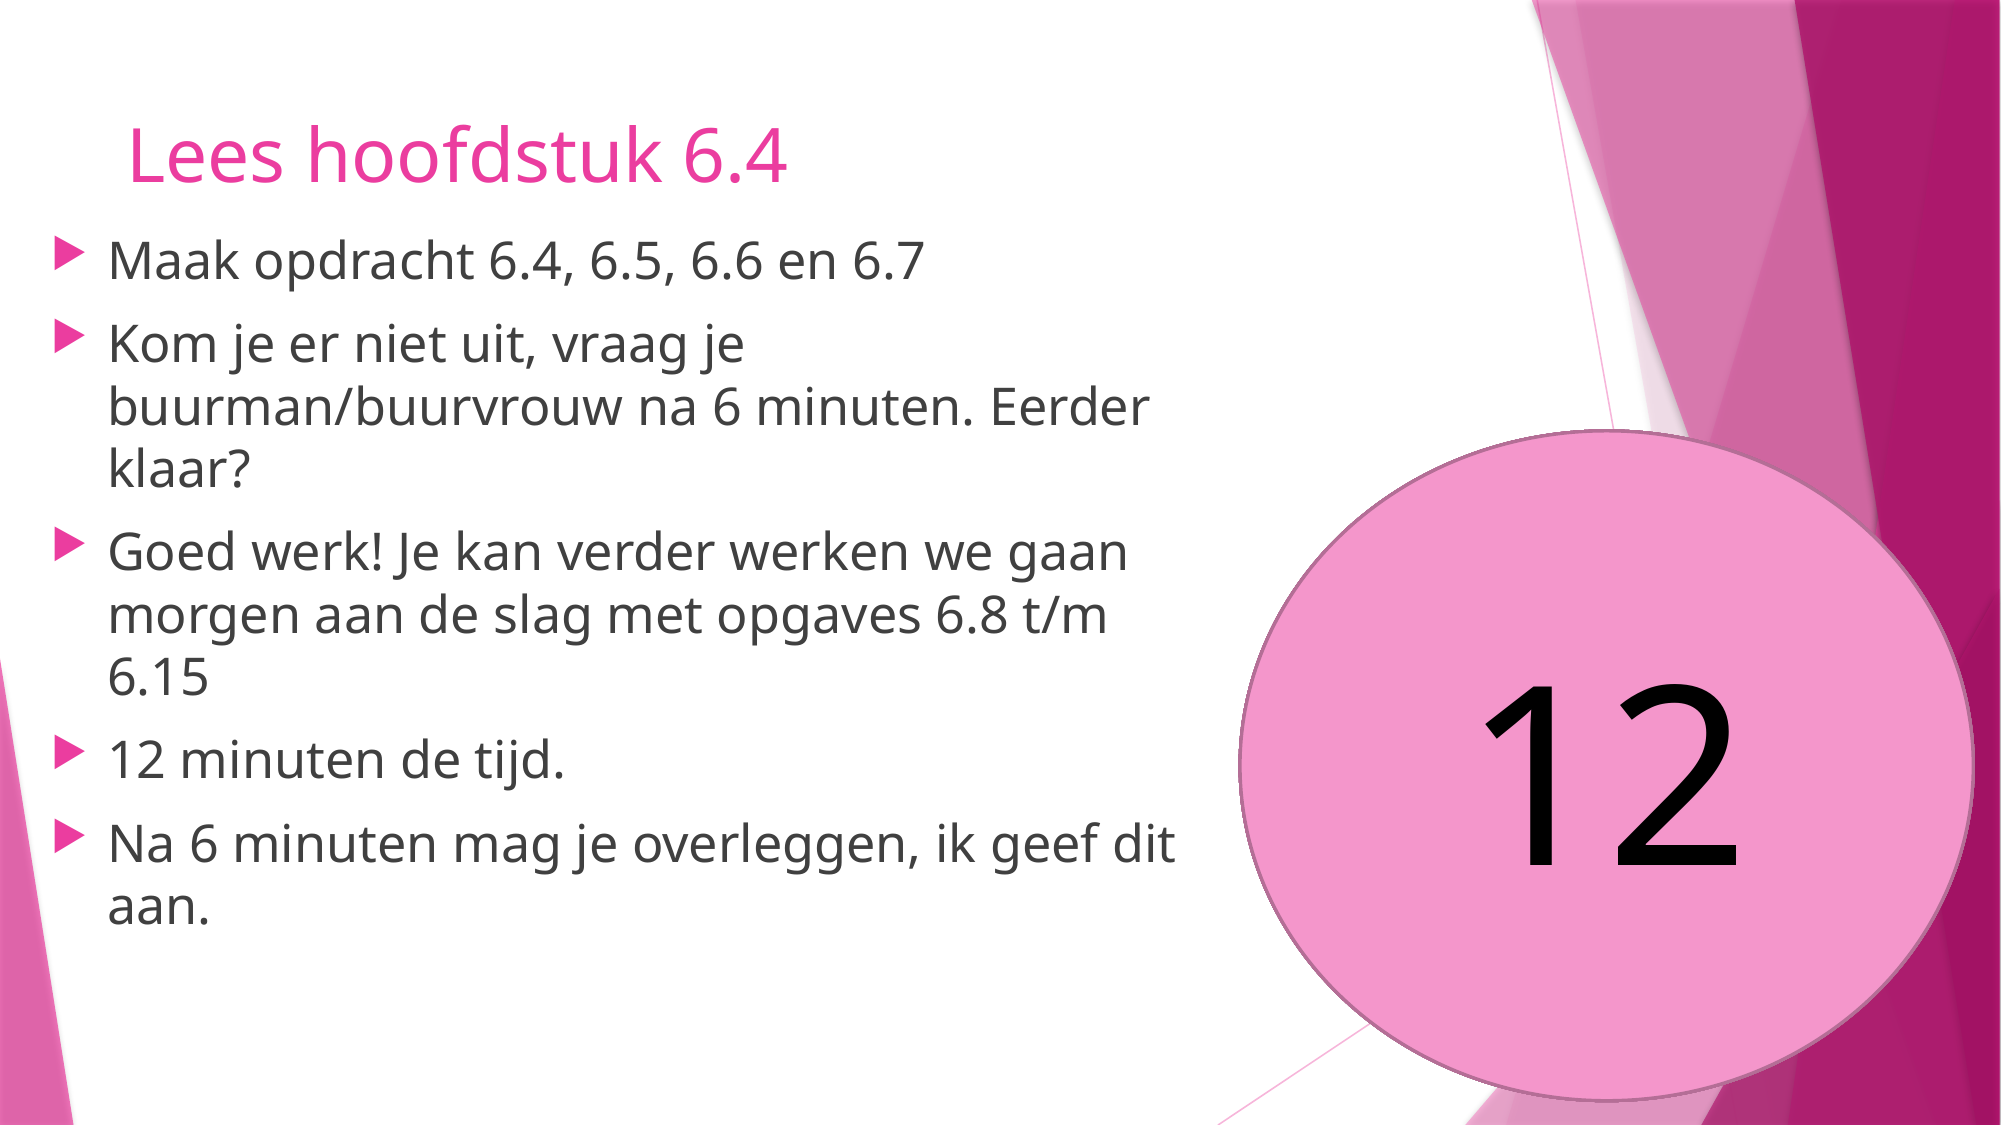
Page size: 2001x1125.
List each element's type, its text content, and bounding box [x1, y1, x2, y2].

list Maak opdracht 6.4, 6.5, 6.6 en 6.7 Kom je er niet uit, vraag je buurman/buurvrouw na 6 minuten. Eerder klaar? Goed werk! Je kan verder werken we gaan morgen aan de slag met opgaves 6.8 t/m 6.15 12 minuten de tijd. Na 6 minuten mag je overleggen, ik geef dit aan. [35, 219, 1241, 1012]
title Lees hoofdstuk 6.4 [111, 99, 1522, 317]
text_box 12 [1238, 429, 1975, 1103]
